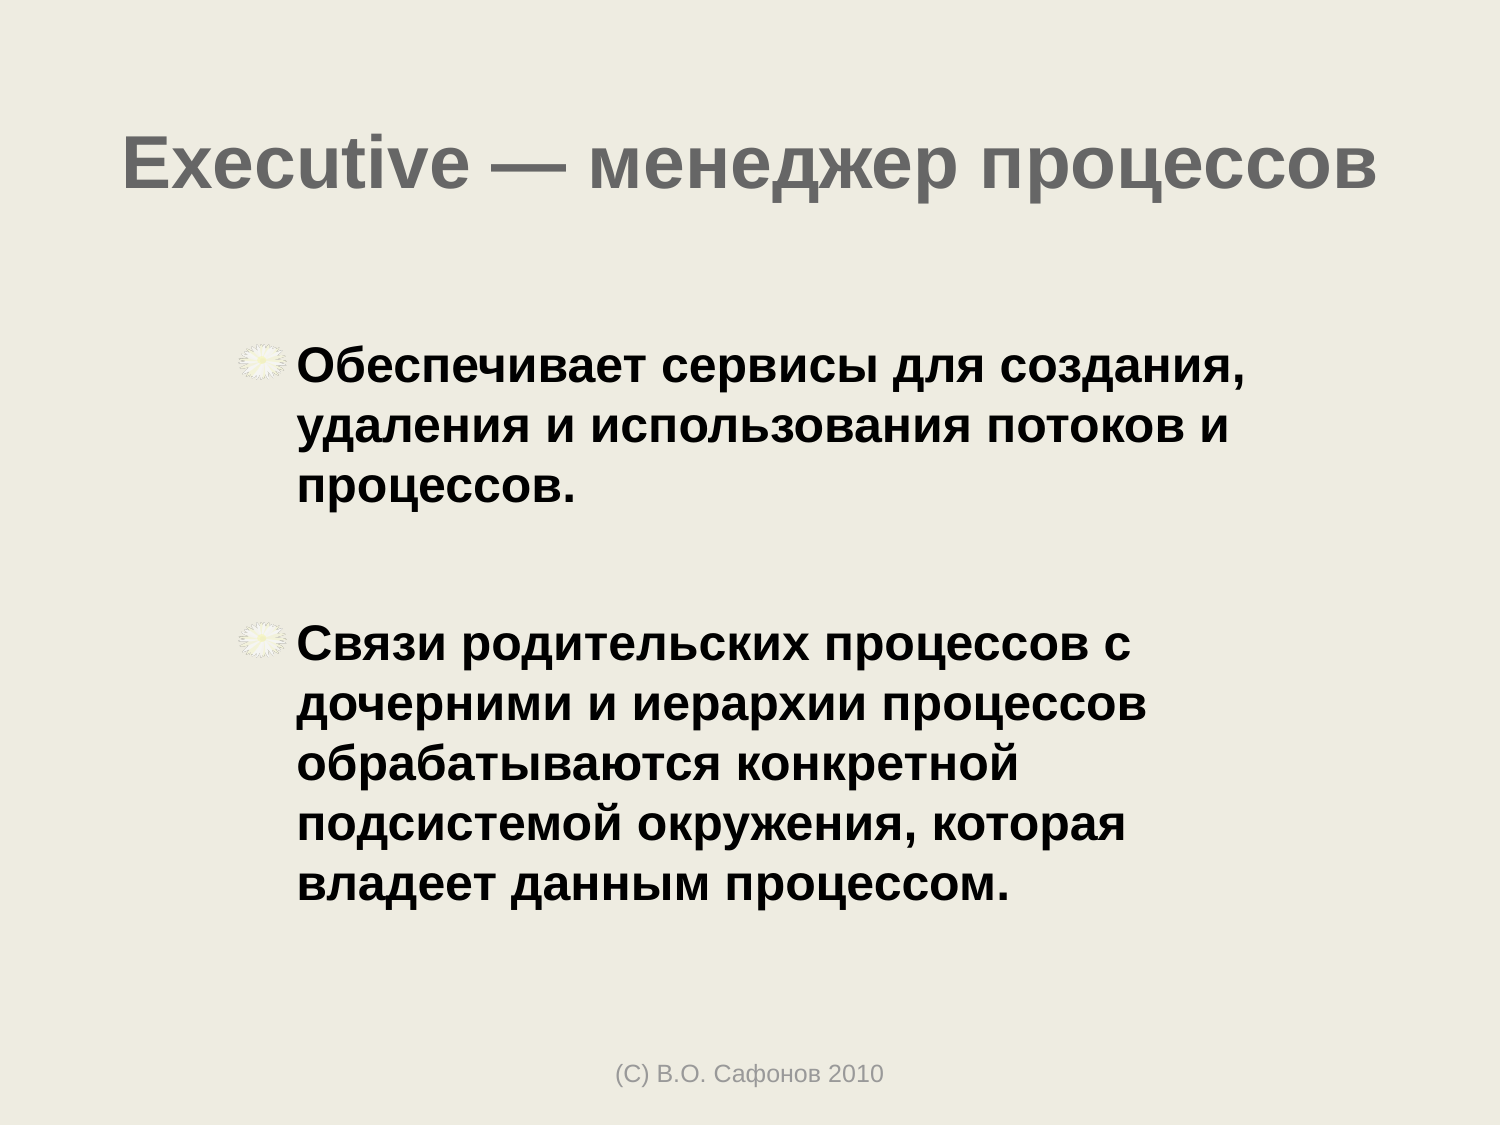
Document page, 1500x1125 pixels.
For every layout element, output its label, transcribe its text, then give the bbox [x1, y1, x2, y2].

list Обеспечивает сервисы для создания, удаления и использования потоков и процессов. Связи родительских процессов с дочерними и иерархии процессов обрабатываются конкретной подсистемой окружения, которая владеет данным процессом. [223, 324, 1276, 1005]
picture [238, 344, 287, 380]
picture [238, 622, 287, 658]
footer (С) В.О. Сафонов 2010 [512, 1042, 988, 1103]
title Executive — менеджер процессов [74, 49, 1426, 268]
